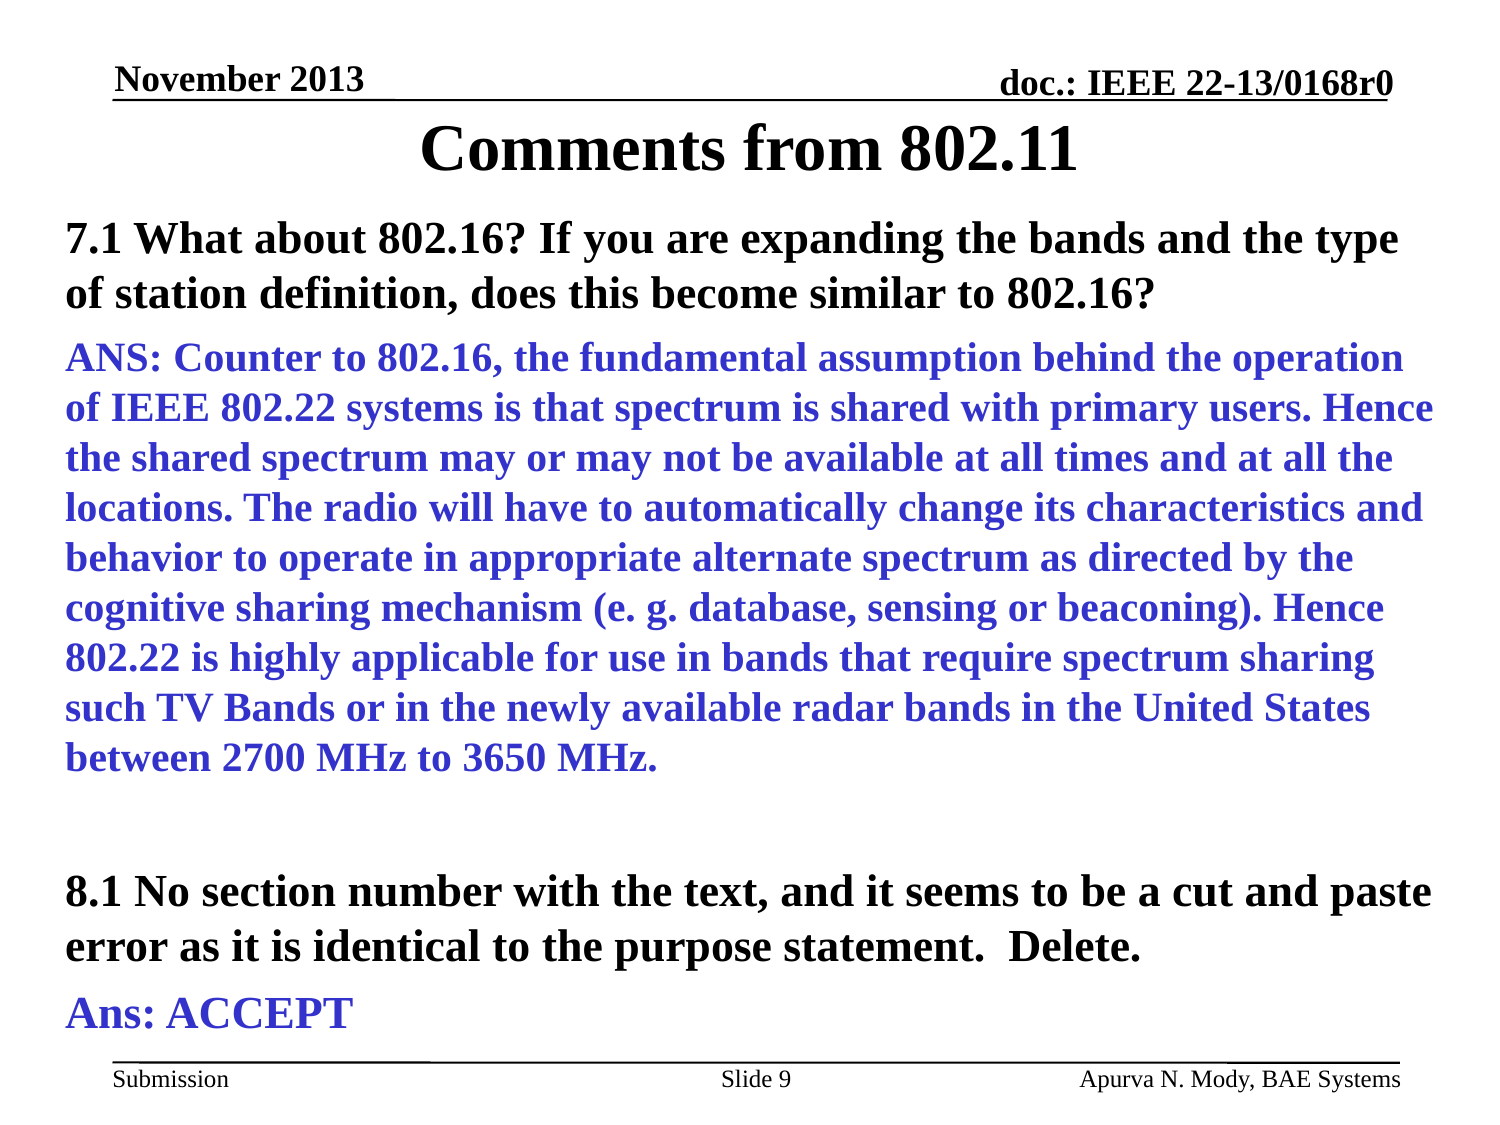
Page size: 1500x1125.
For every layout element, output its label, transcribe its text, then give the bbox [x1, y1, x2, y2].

title Comments from 802.11 [112, 112, 1388, 176]
list 7.1 What about 802.16? If you are expanding the bands and the type of station definition, does this become similar to 802.16? ANS: Counter to 802.16, the fundamental assumption behind the operation of IEEE 802.22 systems is that spectrum is shared with primary users. Hence the shared spectrum may or may not be available at all times and at all the locations. The radio will have to automatically change its characteristics and behavior to operate in appropriate alternate spectrum as directed by the cognitive sharing mechanism (e. g. database, sensing or beaconing). Hence 802.22 is highly applicable for use in bands that require spectrum sharing such TV Bands or in the newly available radar bands in the United States between 2700 MHz to 3650 MHz. 8.1 No section number with the text, and it seems to be a cut and paste error as it is identical to the purpose statement. Delete. Ans: ACCEPT [49, 199, 1451, 988]
slide_number Slide 9 [712, 1061, 800, 1123]
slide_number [114, 54, 423, 100]
footer Apurva N. Mody, BAE Systems [878, 1061, 1402, 1093]
